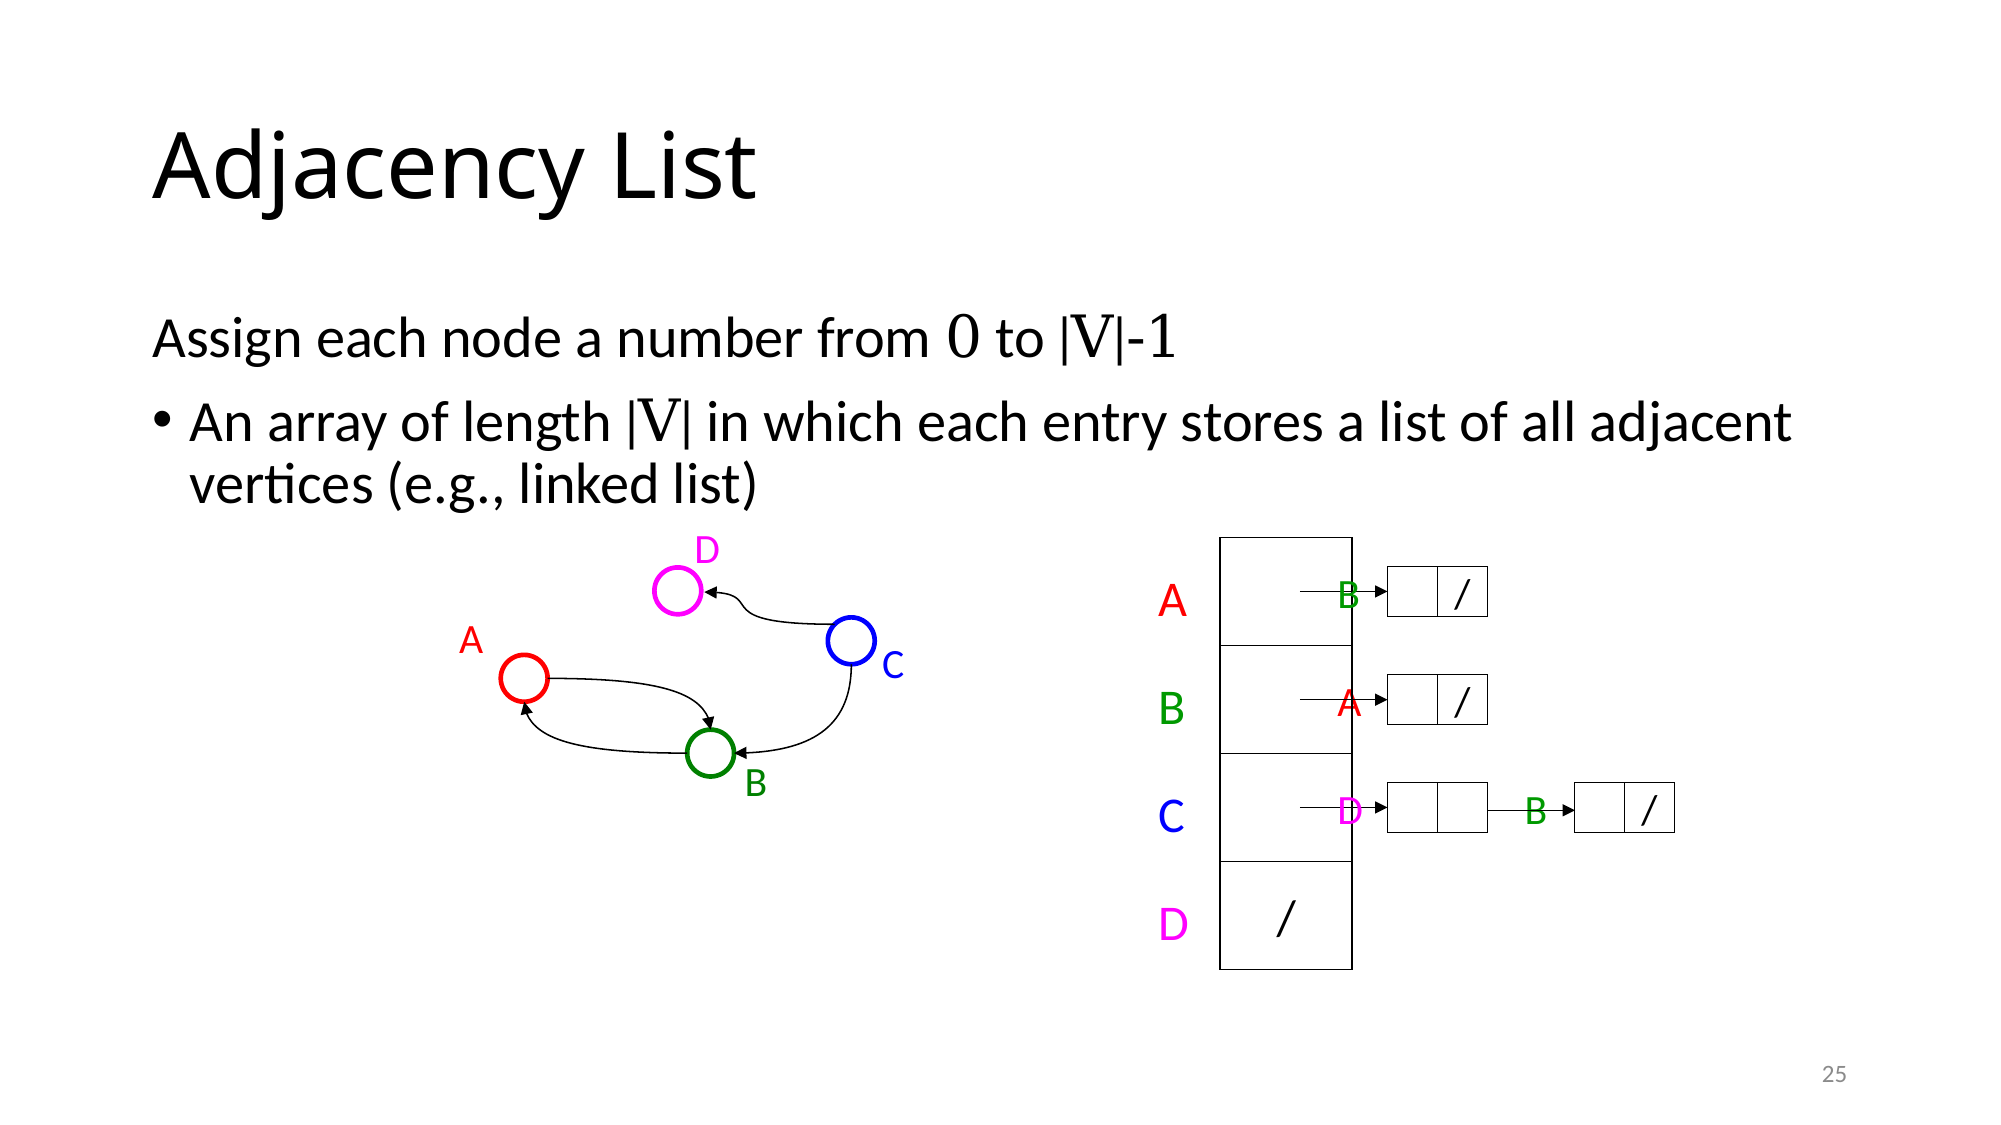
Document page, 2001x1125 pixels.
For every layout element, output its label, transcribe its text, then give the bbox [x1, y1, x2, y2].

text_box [1387, 566, 1488, 617]
text_box A [1143, 558, 1203, 634]
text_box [443, 514, 920, 813]
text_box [1387, 674, 1488, 725]
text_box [1575, 782, 1675, 833]
text_box B [1143, 666, 1201, 742]
text_box C [1143, 774, 1200, 850]
text_box D [1143, 882, 1204, 958]
text_box [1220, 754, 1353, 861]
list Assign each node a number from 0 to |V|-1 An array of length |V| in which each entry stores a list of all adjacent vertices (e.g., linked list) [137, 299, 1863, 1014]
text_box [1387, 782, 1575, 833]
slide_number 25 [1412, 1042, 1863, 1103]
text_box / [1220, 861, 1353, 970]
text_box [1220, 645, 1353, 754]
text_box [1220, 537, 1353, 645]
title Adjacency List [137, 59, 1863, 278]
